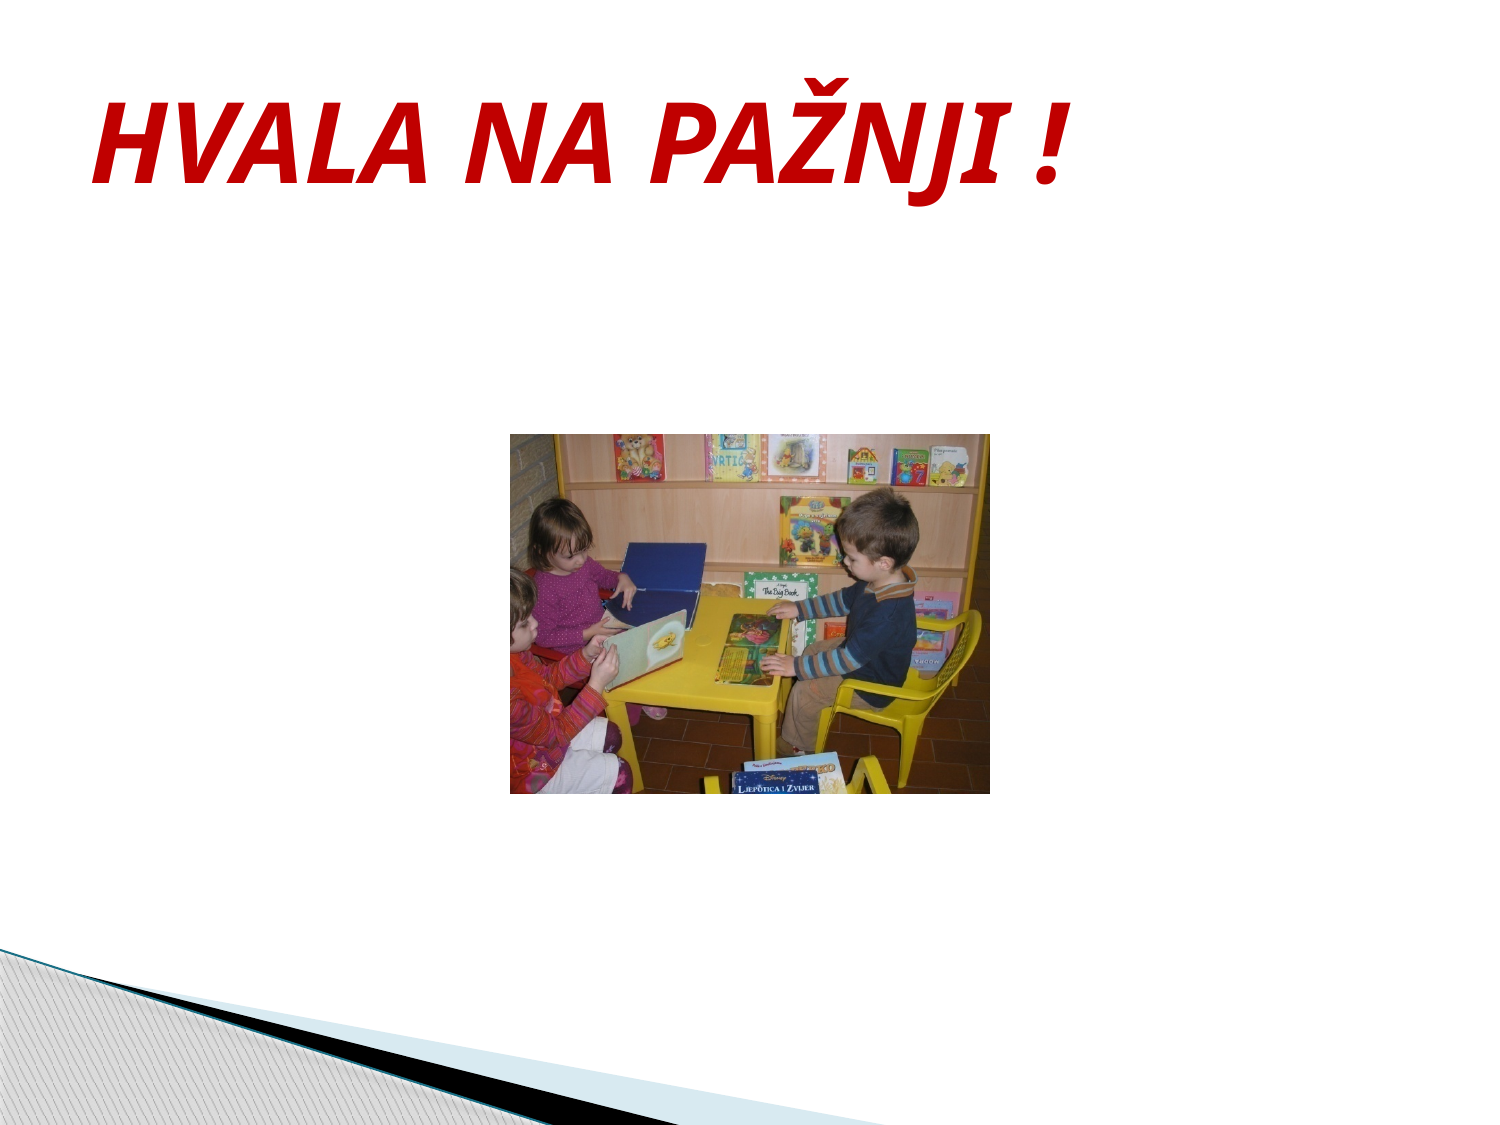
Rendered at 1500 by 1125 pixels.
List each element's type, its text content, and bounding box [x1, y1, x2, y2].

title HVALA NA PAŽNJI ! [75, 45, 1425, 233]
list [510, 434, 990, 794]
